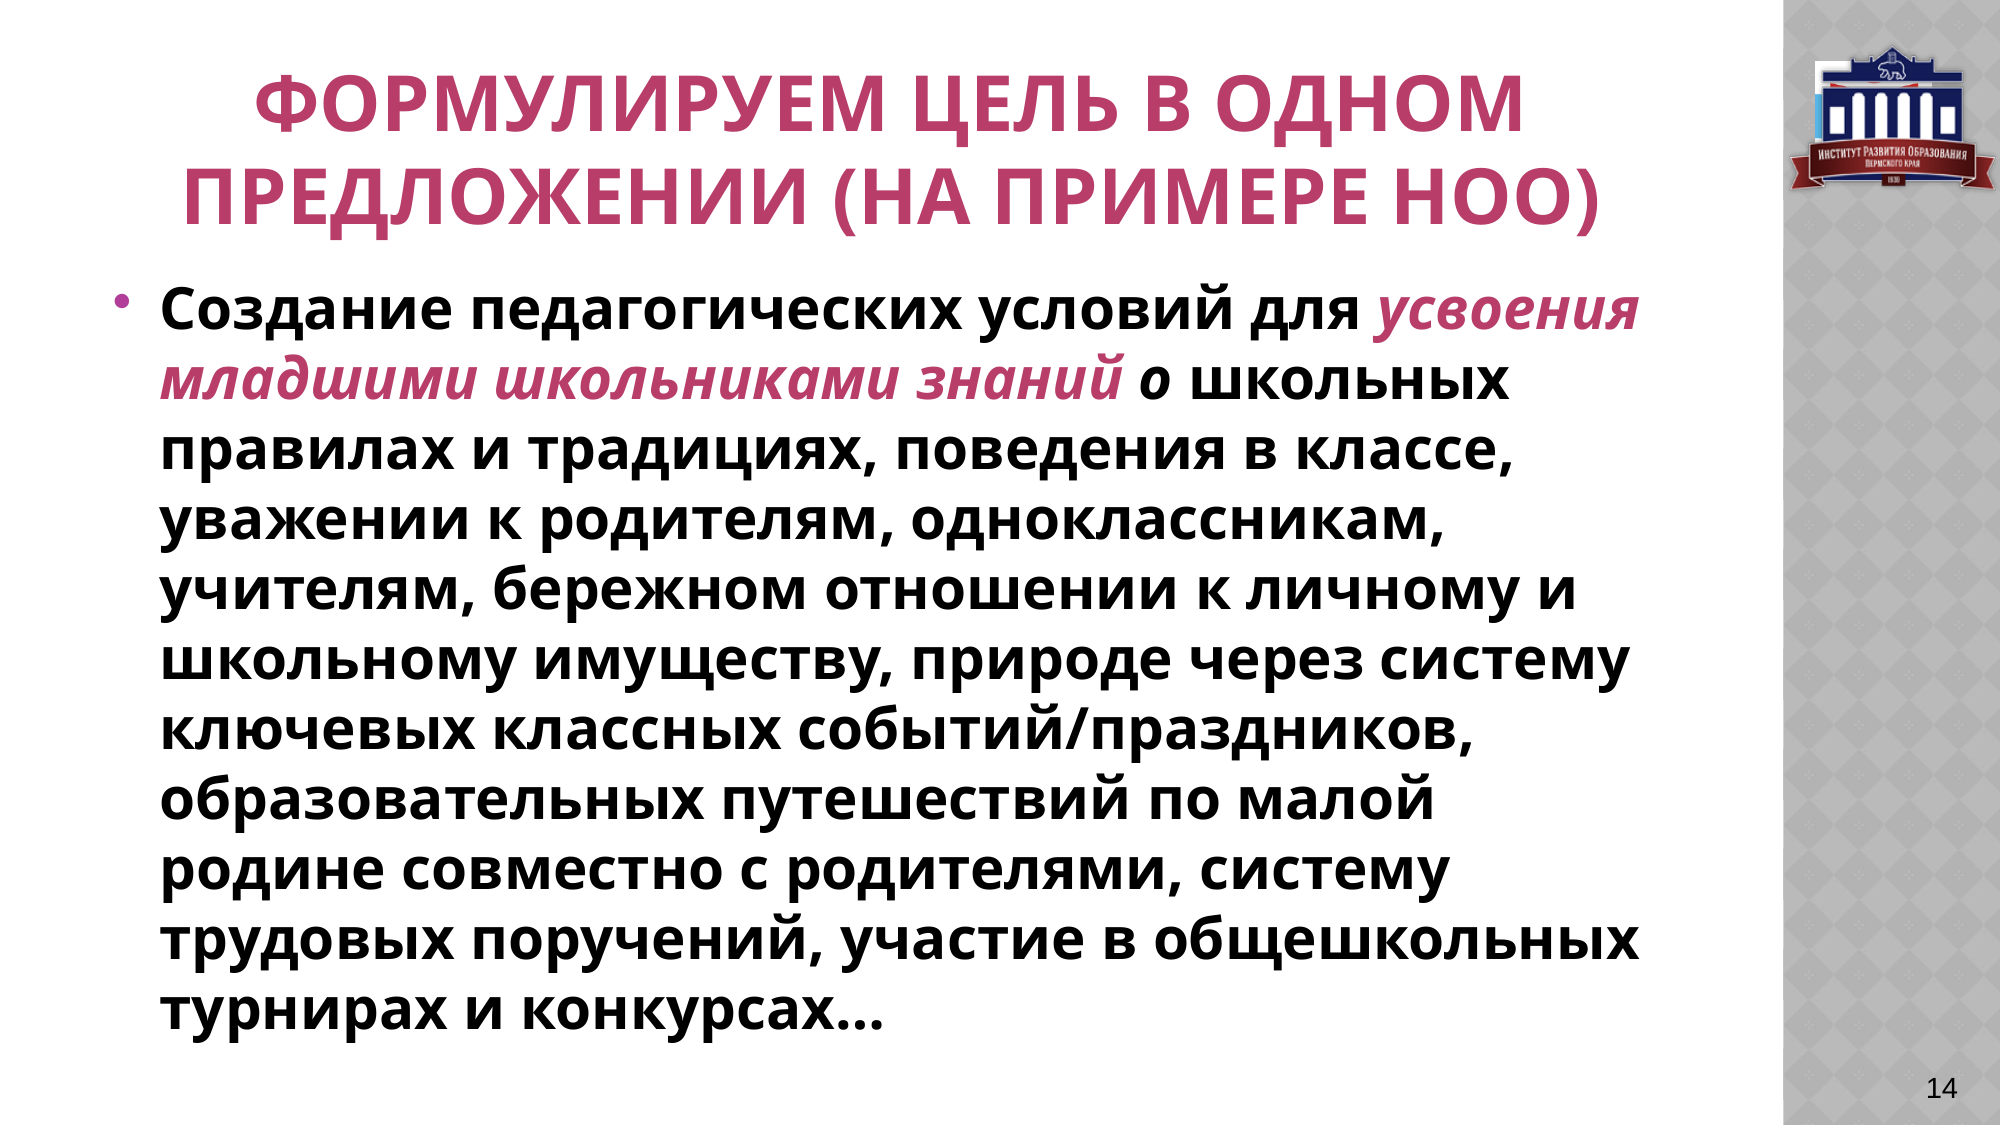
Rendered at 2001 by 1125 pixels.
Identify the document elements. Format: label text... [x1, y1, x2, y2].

list Создание педагогических условий для усвоения младшими школьниками знаний о школьных правилах и традициях, поведения в классе, уважении к родителям, одноклассникам, учителям, бережном отношении к личному и школьному имуществу, природе через систему ключевых классных событий/праздников, образовательных путешествий по малой родине совместно с родителями, систему трудовых поручений, участие в общешкольных турнирах и конкурсах… [99, 264, 1684, 1059]
title формулируем цель в одном предложении (на примере НОО) [99, 52, 1684, 240]
picture [1784, 40, 2000, 196]
